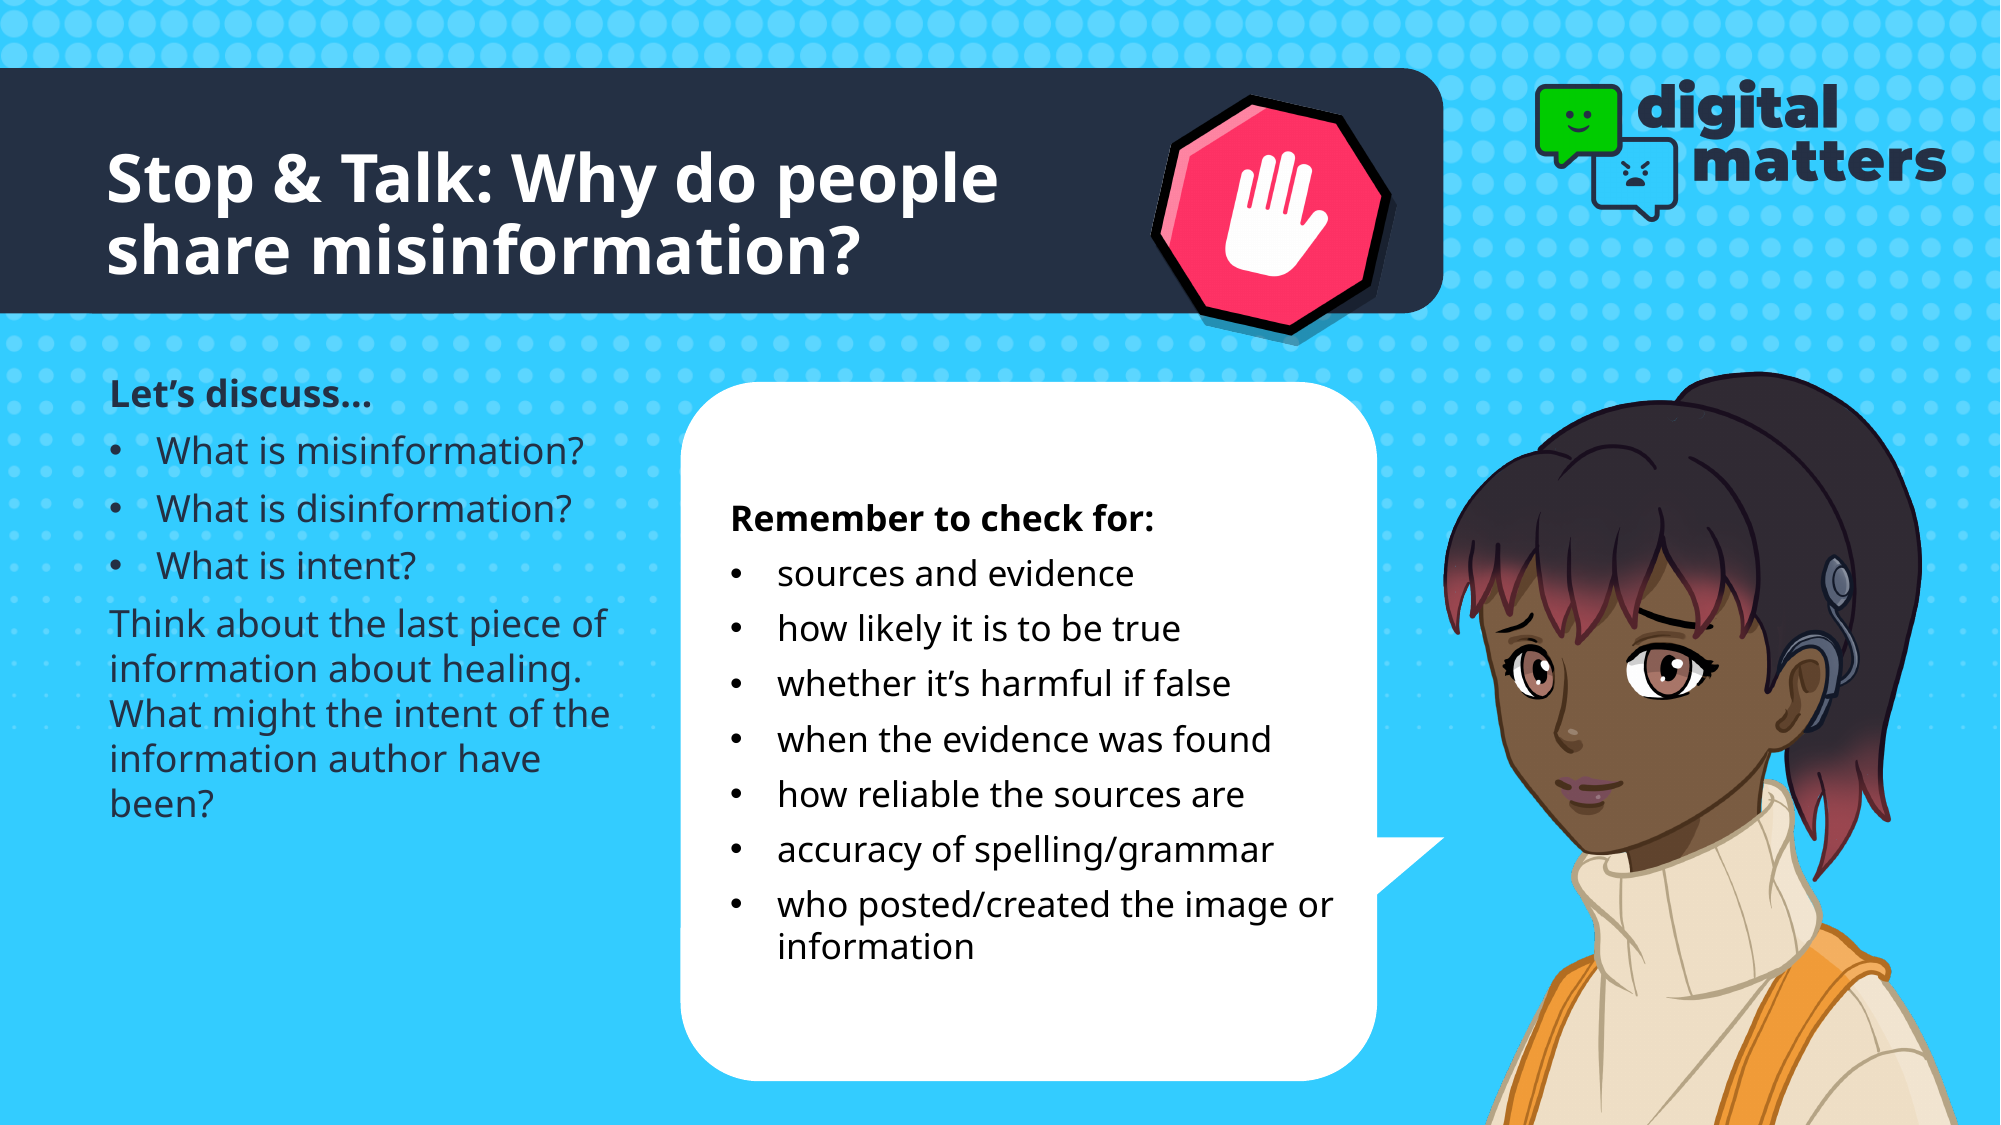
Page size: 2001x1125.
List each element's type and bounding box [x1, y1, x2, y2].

text_box [680, 381, 1443, 1082]
picture [0, 0, 2000, 1125]
